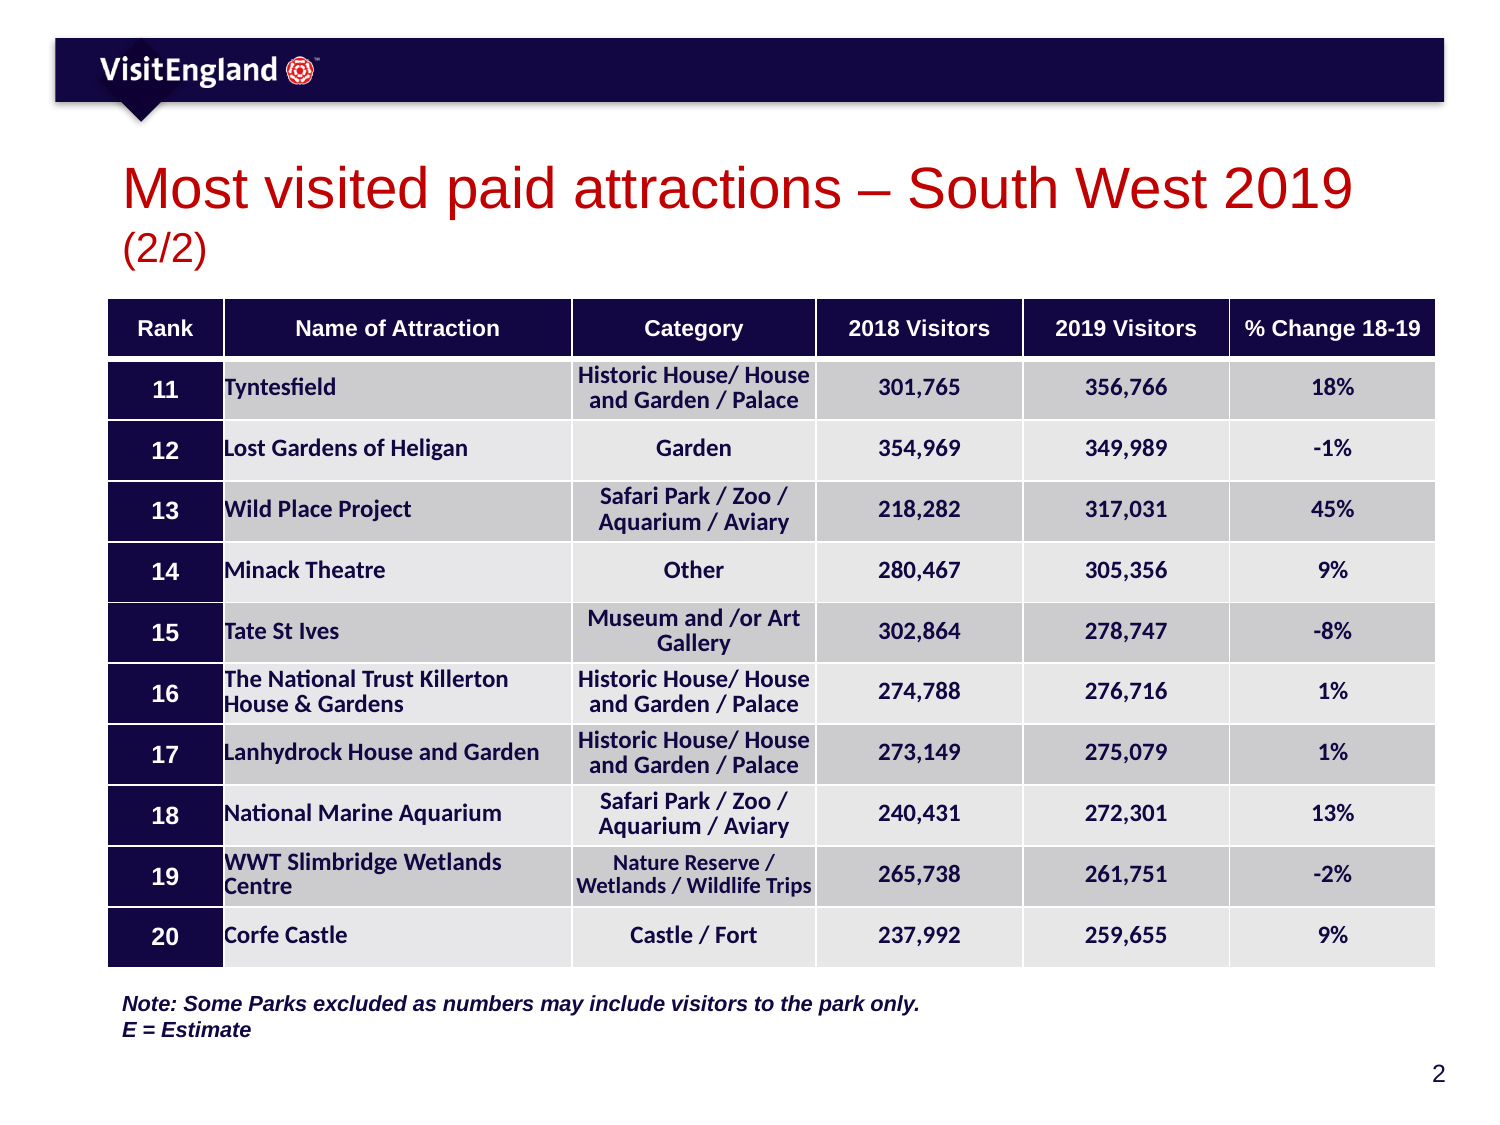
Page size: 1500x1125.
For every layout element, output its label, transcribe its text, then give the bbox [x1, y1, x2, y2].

table_cell Lanhydrock House and Garden [225, 725, 571, 784]
table_cell Safari Park / Zoo / Aquarium / Aviary [573, 482, 815, 541]
table_cell Corfe Castle [225, 908, 571, 967]
table_cell 274,788 [817, 664, 1022, 723]
table_cell WWT Slimbridge Wetlands Centre [225, 847, 571, 906]
table_cell 354,969 [817, 421, 1022, 480]
table_cell 19 [108, 847, 223, 906]
table_cell 305,356 [1024, 543, 1229, 602]
table_cell Other [573, 543, 815, 602]
title Most visited paid attractions – South West 2019 (2/2) [107, 143, 1445, 276]
table_header % Change 18-19 [1230, 299, 1435, 356]
table_cell Tyntesfield [225, 362, 571, 419]
table_cell Historic House/ House and Garden / Palace [573, 664, 815, 723]
table_cell 302,864 [817, 603, 1022, 662]
table_header Rank [108, 299, 223, 356]
table_cell 1% [1230, 664, 1435, 723]
table_cell -2% [1230, 847, 1435, 906]
table_cell Lost Gardens of Heligan [225, 421, 571, 480]
table_cell 11 [108, 362, 223, 419]
table_header 2019 Visitors [1024, 299, 1229, 356]
table_cell The National Trust Killerton House & Gardens [225, 664, 571, 723]
table_cell 20 [108, 908, 223, 967]
table_cell 349,989 [1024, 421, 1229, 480]
table_cell 9% [1230, 908, 1435, 967]
table_cell 45% [1230, 482, 1435, 541]
table_cell 12 [108, 421, 223, 480]
table_cell 259,655 [1024, 908, 1229, 967]
table_cell Museum and /or Art Gallery [573, 603, 815, 662]
table_cell Nature Reserve / Wetlands / Wildlife Trips [573, 847, 815, 906]
table_cell 9% [1230, 543, 1435, 602]
picture [95, 56, 322, 88]
text_box Note: Some Parks excluded as numbers may include visitors to the park only. E = Estimate [107, 982, 1405, 1050]
table_cell 17 [108, 725, 223, 784]
table_cell -8% [1230, 603, 1435, 662]
table_cell Garden [573, 421, 815, 480]
table_cell 265,738 [817, 847, 1022, 906]
table_cell 272,301 [1024, 786, 1229, 845]
table_cell 1% [1230, 725, 1435, 784]
table_cell 237,992 [817, 908, 1022, 967]
table_header Name of Attraction [225, 299, 571, 356]
table_cell 240,431 [817, 786, 1022, 845]
table_cell 301,765 [817, 362, 1022, 419]
table_cell Castle / Fort [573, 908, 815, 967]
table_header 2018 Visitors [817, 299, 1022, 356]
table_cell 280,467 [817, 543, 1022, 602]
table_cell 278,747 [1024, 603, 1229, 662]
table_cell National Marine Aquarium [225, 786, 571, 845]
table_cell -1% [1230, 421, 1435, 480]
table_cell 18 [108, 786, 223, 845]
table_cell Safari Park / Zoo / Aquarium / Aviary [573, 786, 815, 845]
table_cell 15 [108, 603, 223, 662]
table_cell Historic House/ House and Garden / Palace [573, 725, 815, 784]
table_cell 218,282 [817, 482, 1022, 541]
table_cell 273,149 [817, 725, 1022, 784]
table_cell 13% [1230, 786, 1435, 845]
table_cell 14 [108, 543, 223, 602]
table_cell 261,751 [1024, 847, 1229, 906]
table_header Category [573, 299, 815, 356]
table_cell 16 [108, 664, 223, 723]
table_cell 276,716 [1024, 664, 1229, 723]
table_cell 18% [1230, 362, 1435, 419]
table_cell Wild Place Project [225, 482, 571, 541]
table_cell Tate St Ives [225, 603, 571, 662]
table_cell 275,079 [1024, 725, 1229, 784]
table_cell 356,766 [1024, 362, 1229, 419]
table_cell Minack Theatre [225, 543, 571, 602]
table_cell Historic House/ House and Garden / Palace [573, 362, 815, 419]
table_cell 317,031 [1024, 482, 1229, 541]
table_cell 13 [108, 482, 223, 541]
